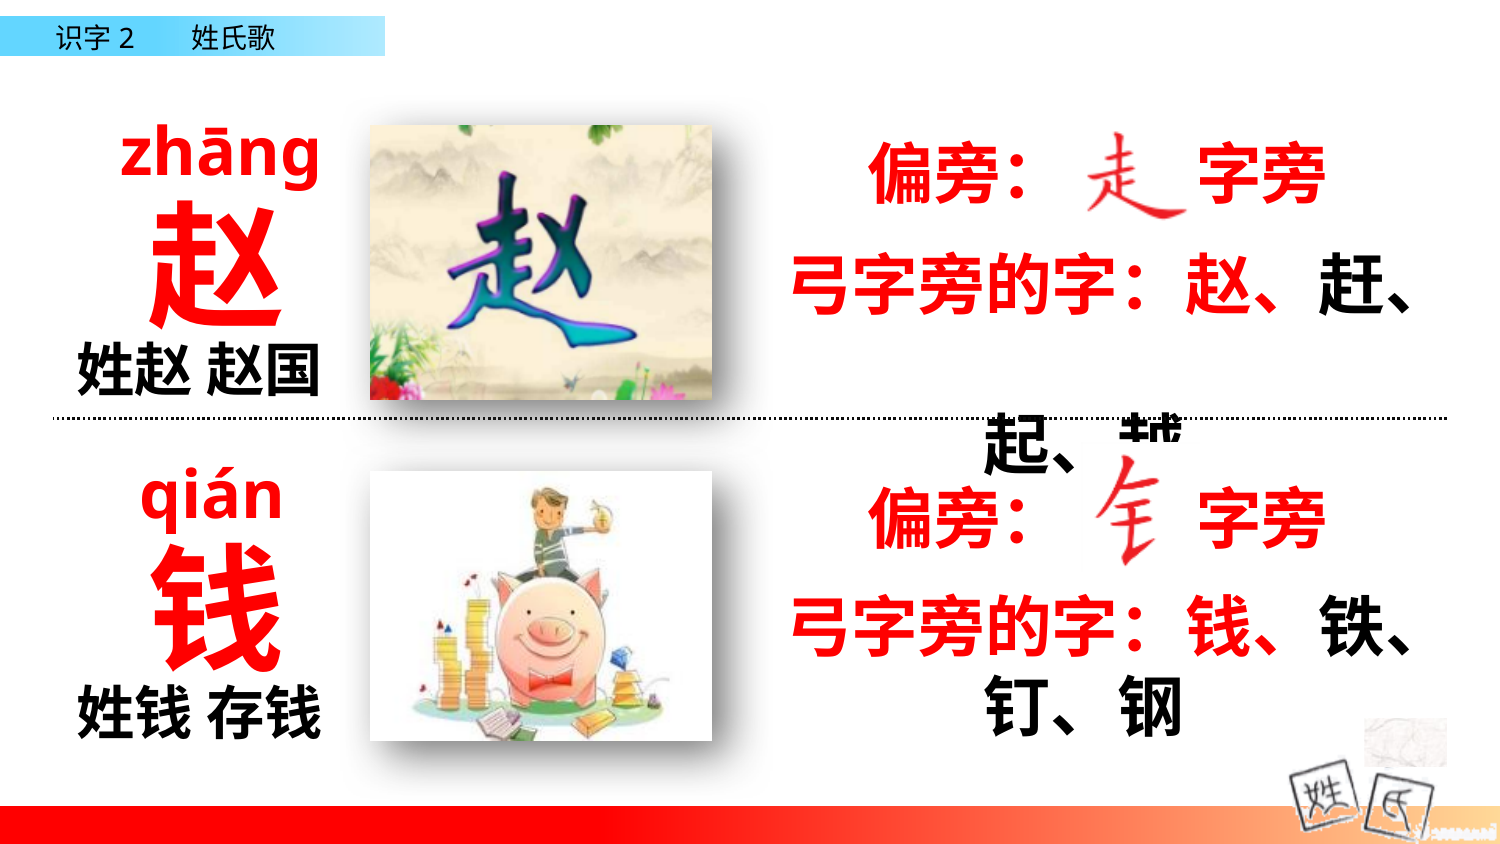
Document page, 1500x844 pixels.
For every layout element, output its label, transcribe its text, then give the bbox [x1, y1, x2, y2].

text_box zhāng [108, 103, 351, 195]
text_box qián [127, 446, 297, 538]
text_box 赵 [135, 195, 349, 327]
picture [1073, 114, 1200, 238]
text_box 偏旁： 走字旁 [1205, 126, 1500, 218]
text_box 姓赵 赵国 [64, 327, 356, 410]
text_box 偏旁： 金字旁 [1206, 471, 1500, 563]
text_box 偏旁： 走字旁 [856, 126, 1068, 218]
text_box 偏旁： 金字旁 [856, 471, 1076, 563]
picture [1081, 442, 1200, 572]
picture [369, 470, 713, 742]
text_box [1166, 806, 1170, 843]
text_box 弓字旁的字：赵、赶、 起、越 [773, 237, 1421, 417]
text_box 钱 [135, 517, 349, 670]
text_box 姓钱 存钱 [64, 670, 357, 752]
text_box 弓字旁的字：赵、赶、 起、越 [773, 427, 1421, 489]
text_box 全包围 结构 [990, 806, 994, 843]
picture [369, 124, 713, 400]
text_box 弓字旁的字：钱、铁、 钉、钢 [773, 579, 1421, 751]
picture [1232, 718, 1500, 844]
